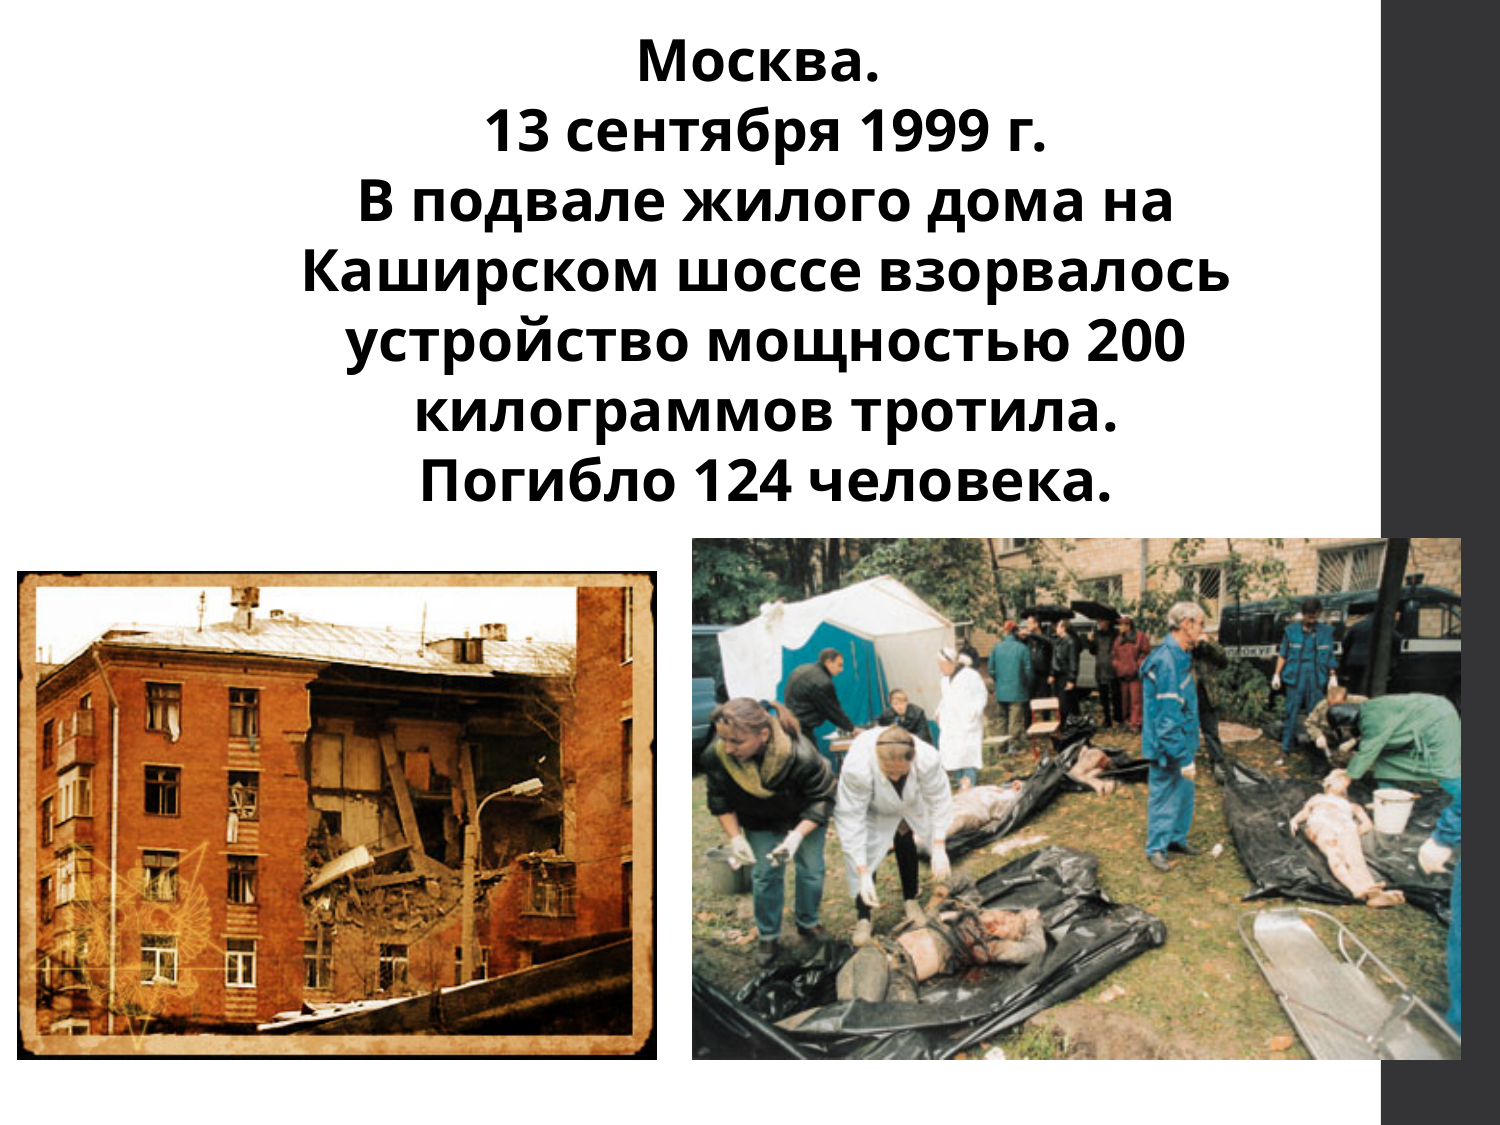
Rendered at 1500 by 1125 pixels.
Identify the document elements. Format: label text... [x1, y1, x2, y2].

picture [17, 571, 657, 1060]
text_box Москва. 13 сентября 1999 г. В подвале жилого дома на Каширском шоссе взорвалось устройство мощностью 200 килограммов тротила. Погибло 124 человека. [159, 0, 1373, 693]
picture [692, 538, 1462, 1060]
